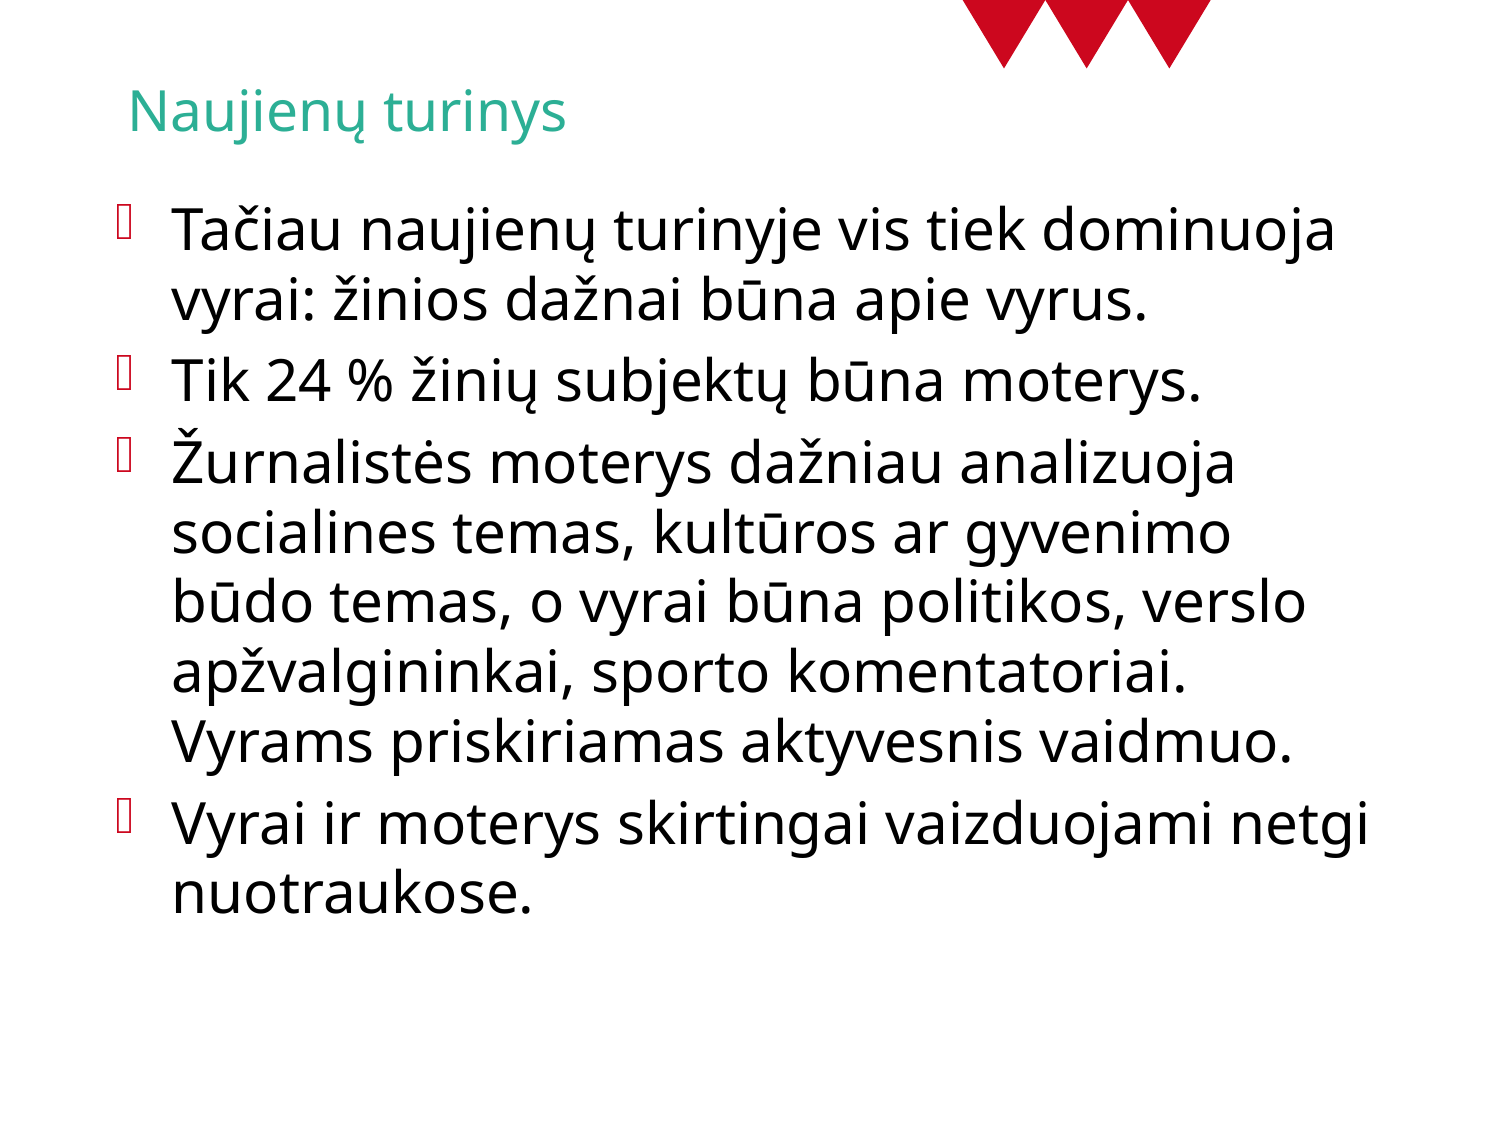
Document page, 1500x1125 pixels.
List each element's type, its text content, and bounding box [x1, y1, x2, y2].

list Tačiau naujienų turinyje vis tiek dominuoja vyrai: žinios dažnai būna apie vyrus. Tik 24 % žinių subjektų būna moterys. Žurnalistės moterys dažniau analizuoja socialines temas, kultūros ar gyvenimo būdo temas, o vyrai būna politikos, verslo apžvalgininkai, sporto komentatoriai. Vyrams priskiriamas aktyvesnis vaidmuo. Vyrai ir moterys skirtingai vaizduojami netgi nuotraukose. [100, 184, 1400, 1012]
title Naujienų turinys [112, 66, 1388, 184]
